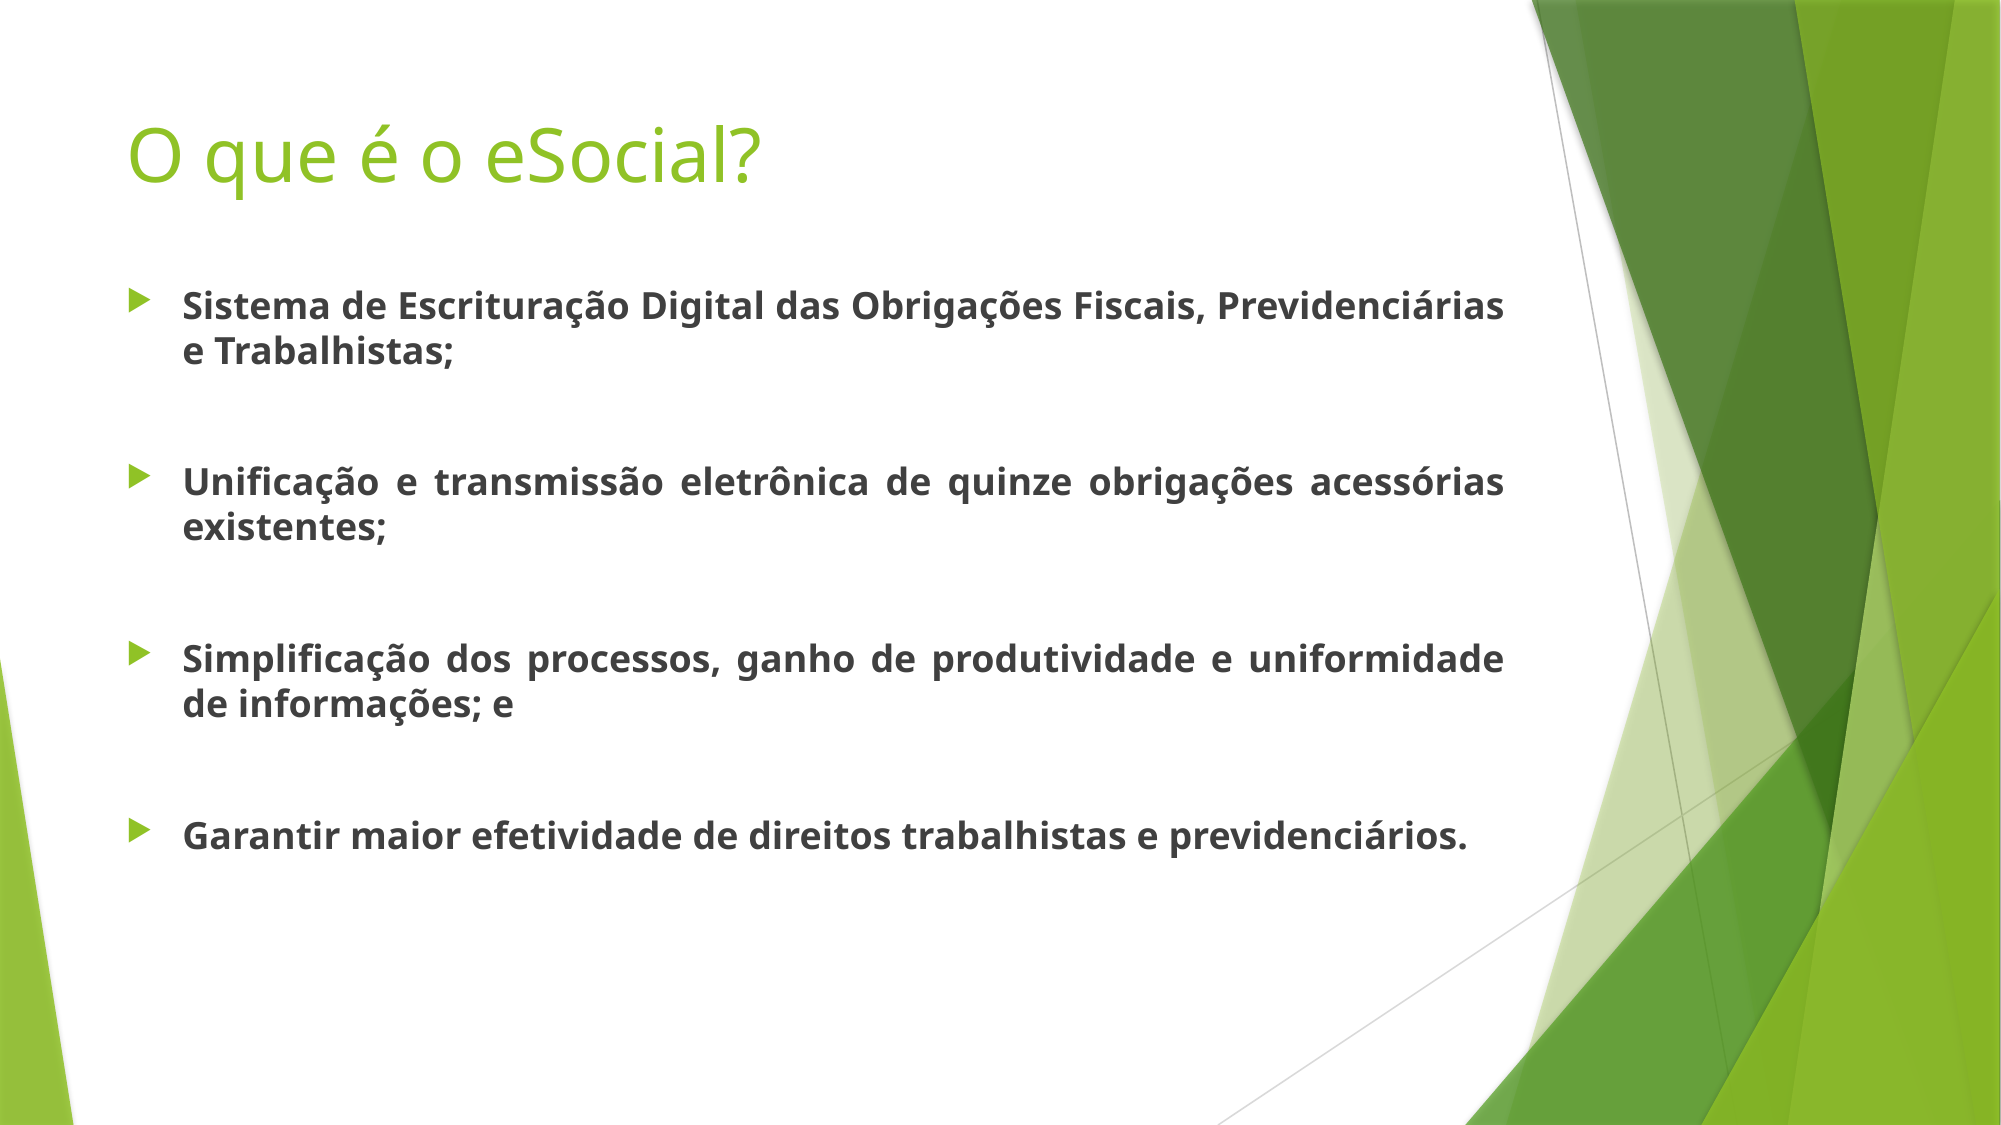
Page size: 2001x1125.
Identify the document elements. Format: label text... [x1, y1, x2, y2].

title O que é o eSocial? [111, 99, 1522, 274]
list Sistema de Escrituração Digital das Obrigações Fiscais, Previdenciárias e Trabalhistas; Unificação e transmissão eletrônica de quinze obrigações acessórias existentes; Simplificação dos processos, ganho de produtividade e uniformidade de informações; e Garantir maior efetividade de direitos trabalhistas e previdenciários. [111, 274, 1522, 991]
